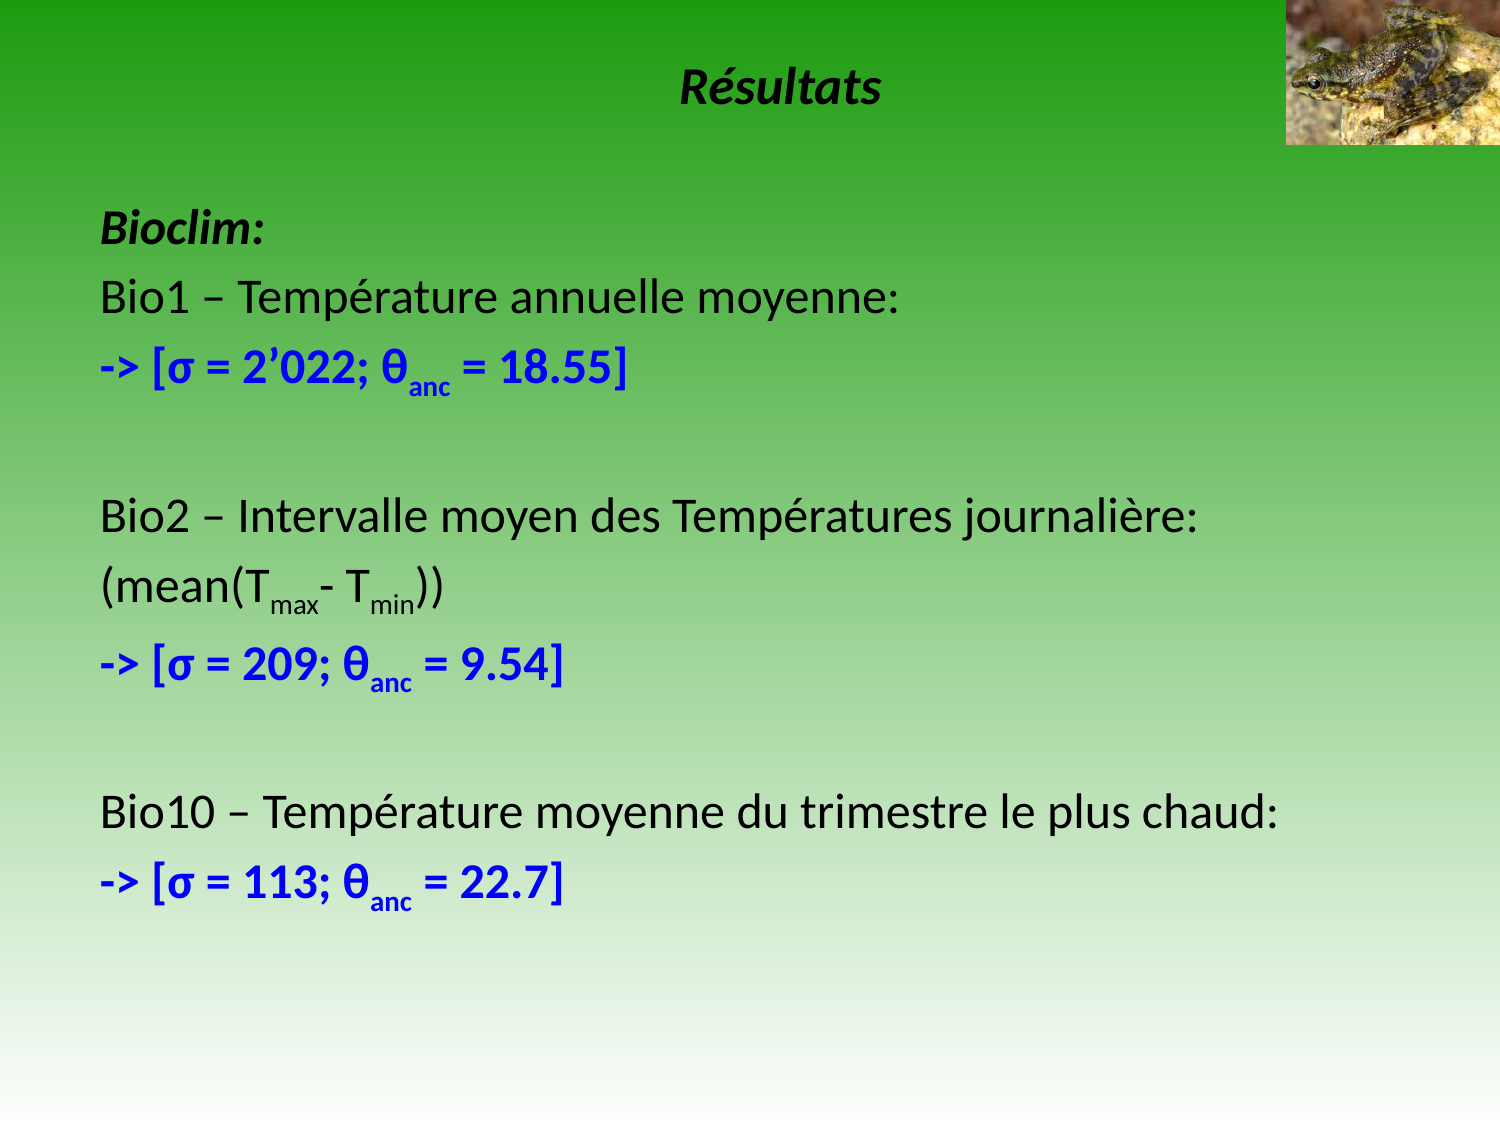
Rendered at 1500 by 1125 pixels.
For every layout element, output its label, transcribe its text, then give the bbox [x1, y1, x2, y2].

subtitle Bioclim: Bio1 – Température annuelle moyenne: -> [σ = 2’022; θanc = 18.55] Bio2 – Intervalle moyen des Températures journalière: (mean(Tmax- Tmin)) -> [σ = 209; θanc = 9.54] Bio10 – Température moyenne du trimestre le plus chaud: -> [σ = 113; θanc = 22.7] [84, 186, 1425, 957]
title Résultats [112, 43, 1449, 187]
picture [1286, 0, 1500, 146]
